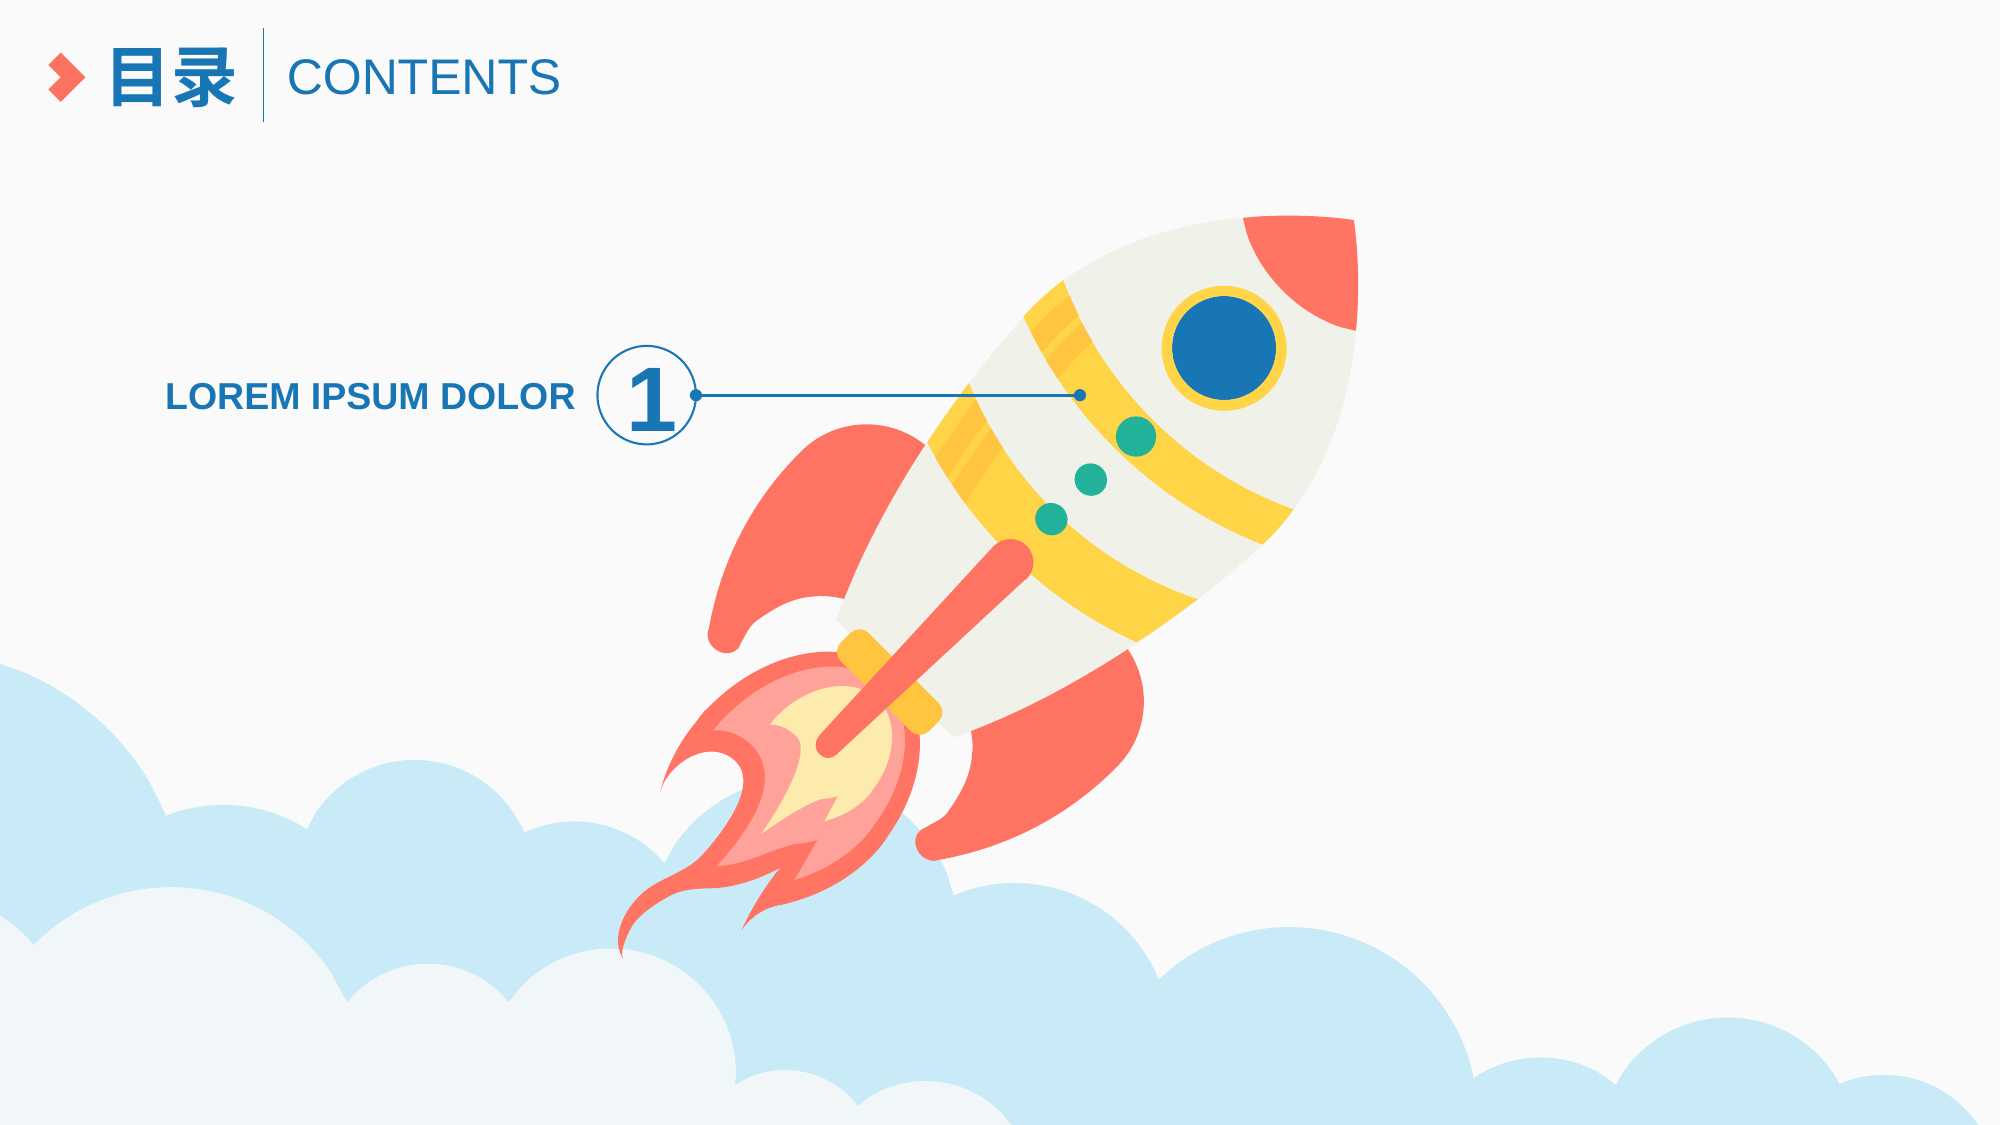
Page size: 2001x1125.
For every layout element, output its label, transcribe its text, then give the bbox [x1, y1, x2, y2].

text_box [89, 27, 639, 124]
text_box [760, 65, 1207, 1104]
text_box LOREM IPSUM DOLOR [150, 364, 591, 425]
text_box [46, 51, 87, 104]
text_box 1 [596, 344, 697, 446]
